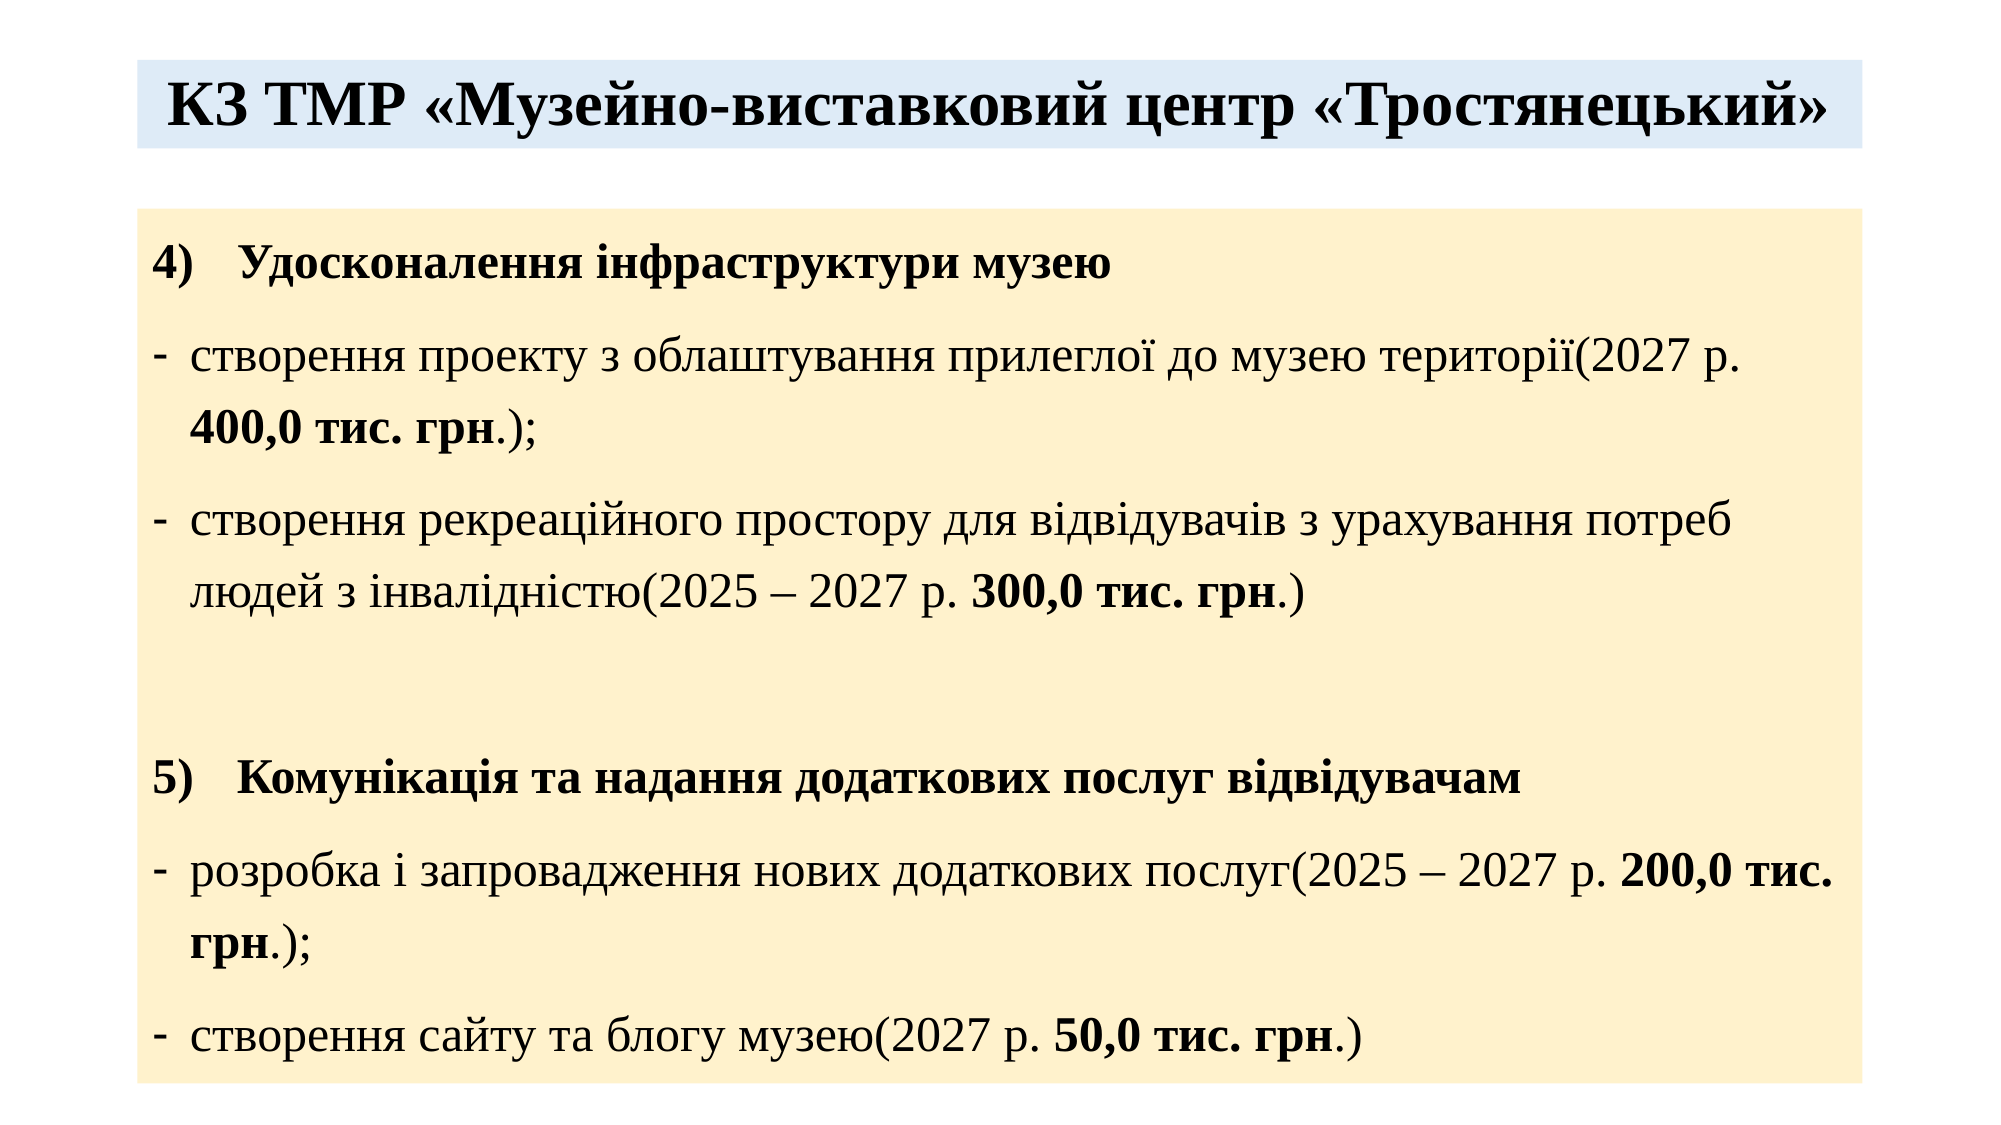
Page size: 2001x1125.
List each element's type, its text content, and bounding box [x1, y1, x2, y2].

list Удосконалення інфраструктури музею створення проекту з облаштування прилеглої до музею території(2027 р. 400,0 тис. грн.); створення рекреаційного простору для відвідувачів з урахування потреб людей з інвалідністю(2025 – 2027 р. 300,0 тис. грн.) Комунікація та надання додаткових послуг відвідувачам розробка і запровадження нових додаткових послуг(2025 – 2027 р. 200,0 тис. грн.); створення сайту та блогу музею(2027 р. 50,0 тис. грн.) [137, 208, 1863, 1084]
title КЗ ТМР «Музейно-виставковий центр «Тростянецький» [137, 59, 1863, 149]
